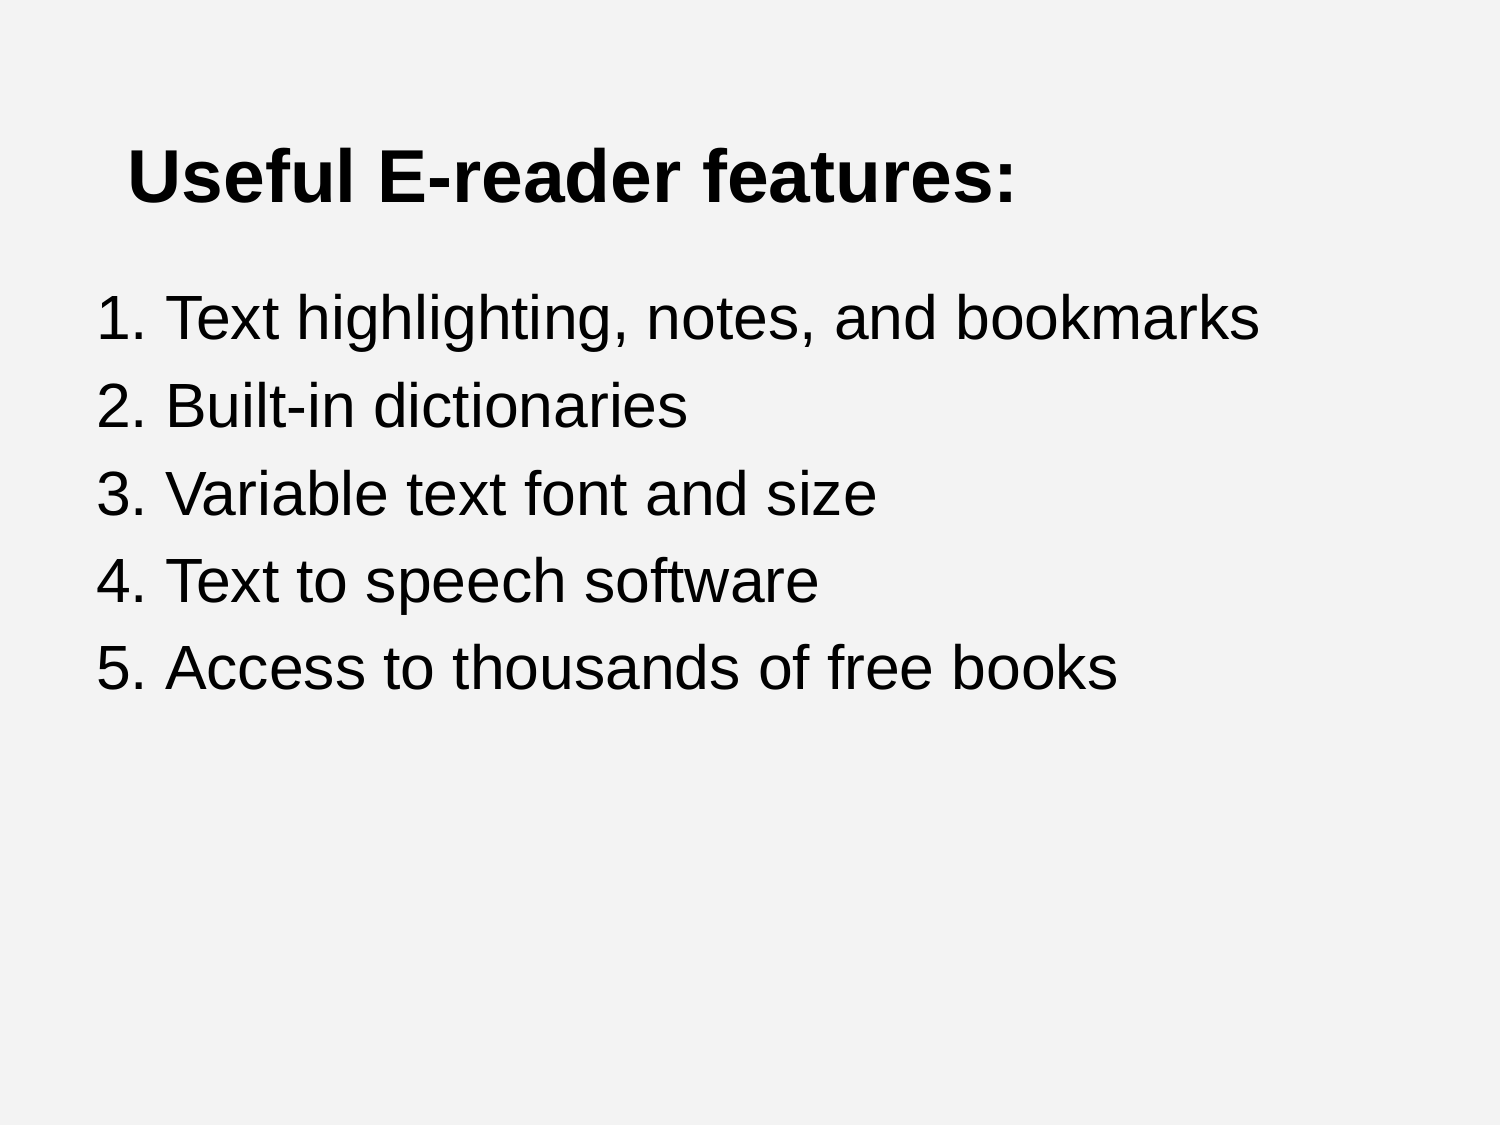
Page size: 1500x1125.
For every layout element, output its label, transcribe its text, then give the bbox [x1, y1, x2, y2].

list Text highlighting, notes, and bookmarks Built-in dictionaries Variable text font and size Text to speech software Access to thousands of free books [75, 262, 1425, 931]
title Useful E-reader features: [75, 14, 1425, 233]
